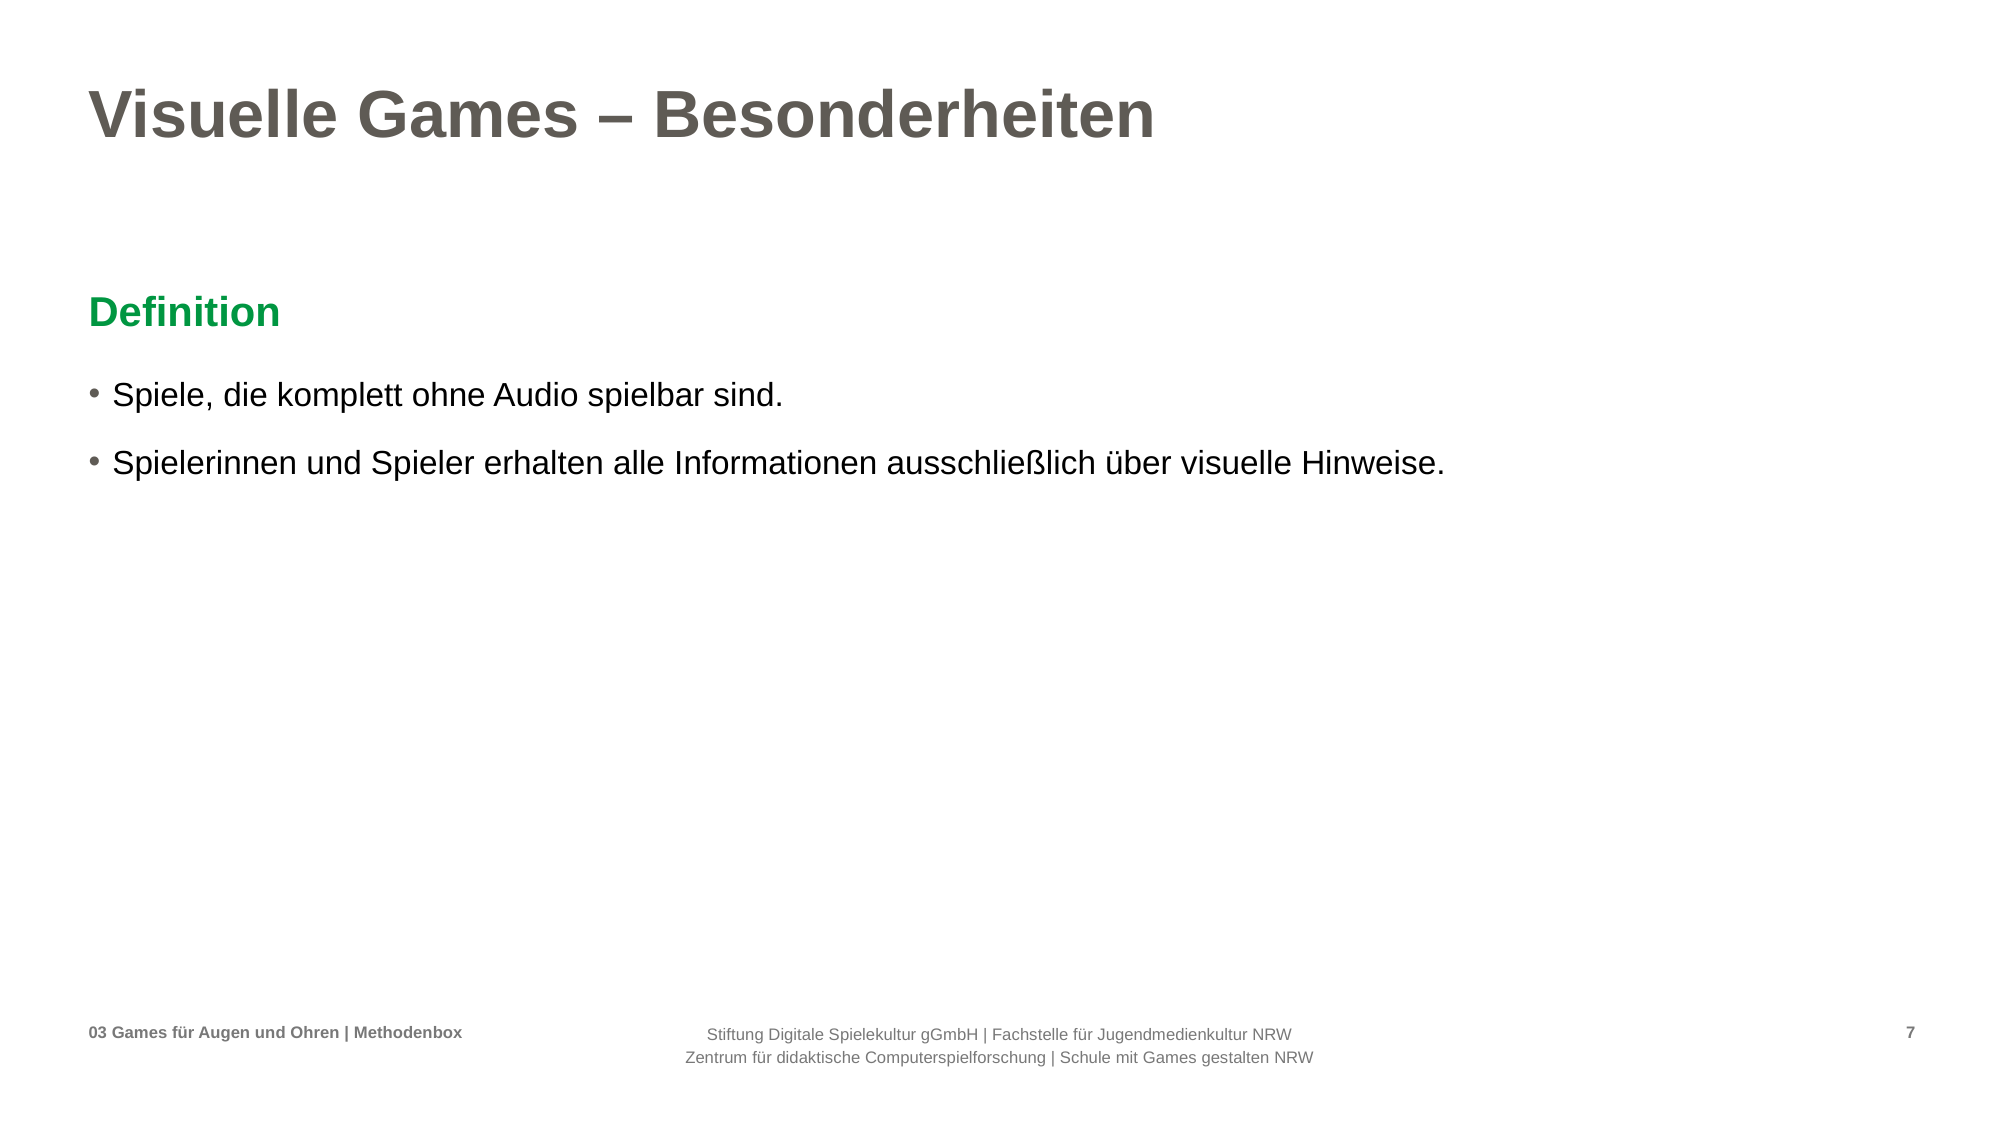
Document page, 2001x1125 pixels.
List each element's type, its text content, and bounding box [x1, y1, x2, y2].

footer 03 Games für Augen und Ohren | Methodenbox [88, 1021, 473, 1081]
list Definition [88, 274, 1916, 339]
slide_number 7 [1820, 1021, 1916, 1081]
list Spiele, die komplett ohne Audio spielbar sind. Spielerinnen und Spieler erhalten alle Informationen ausschließlich über visuelle Hinweise. [88, 364, 1916, 965]
title Visuelle Games – Besonderheiten [88, 79, 1916, 228]
